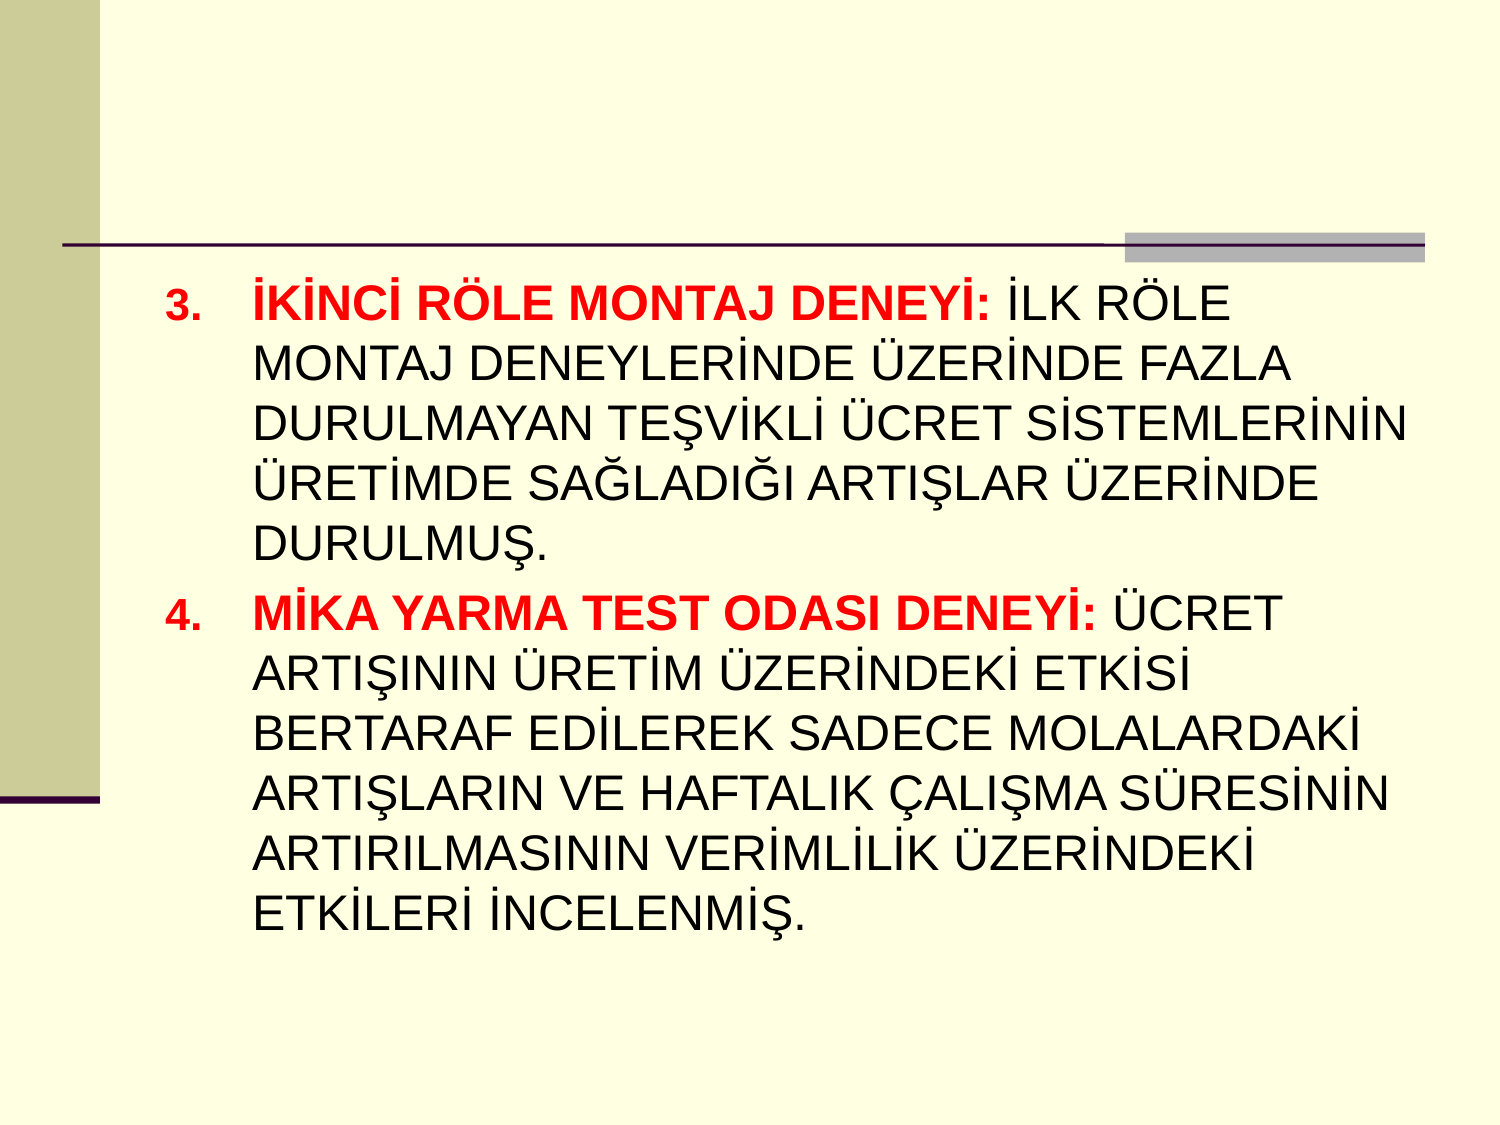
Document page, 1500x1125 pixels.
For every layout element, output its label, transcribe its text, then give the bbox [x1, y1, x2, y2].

list İKİNCİ RÖLE MONTAJ DENEYİ: İLK RÖLE MONTAJ DENEYLERİNDE ÜZERİNDE FAZLA DURULMAYAN TEŞVİKLİ ÜCRET SİSTEMLERİNİN ÜRETİMDE SAĞLADIĞI ARTIŞLAR ÜZERİNDE DURULMUŞ. MİKA YARMA TEST ODASI DENEYİ: ÜCRET ARTIŞININ ÜRETİM ÜZERİNDEKİ ETKİSİ BERTARAF EDİLEREK SADECE MOLALARDAKİ ARTIŞLARIN VE HAFTALIK ÇALIŞMA SÜRESİNİN ARTIRILMASININ VERİMLİLİK ÜZERİNDEKİ ETKİLERİ İNCELENMİŞ. [149, 262, 1426, 1006]
